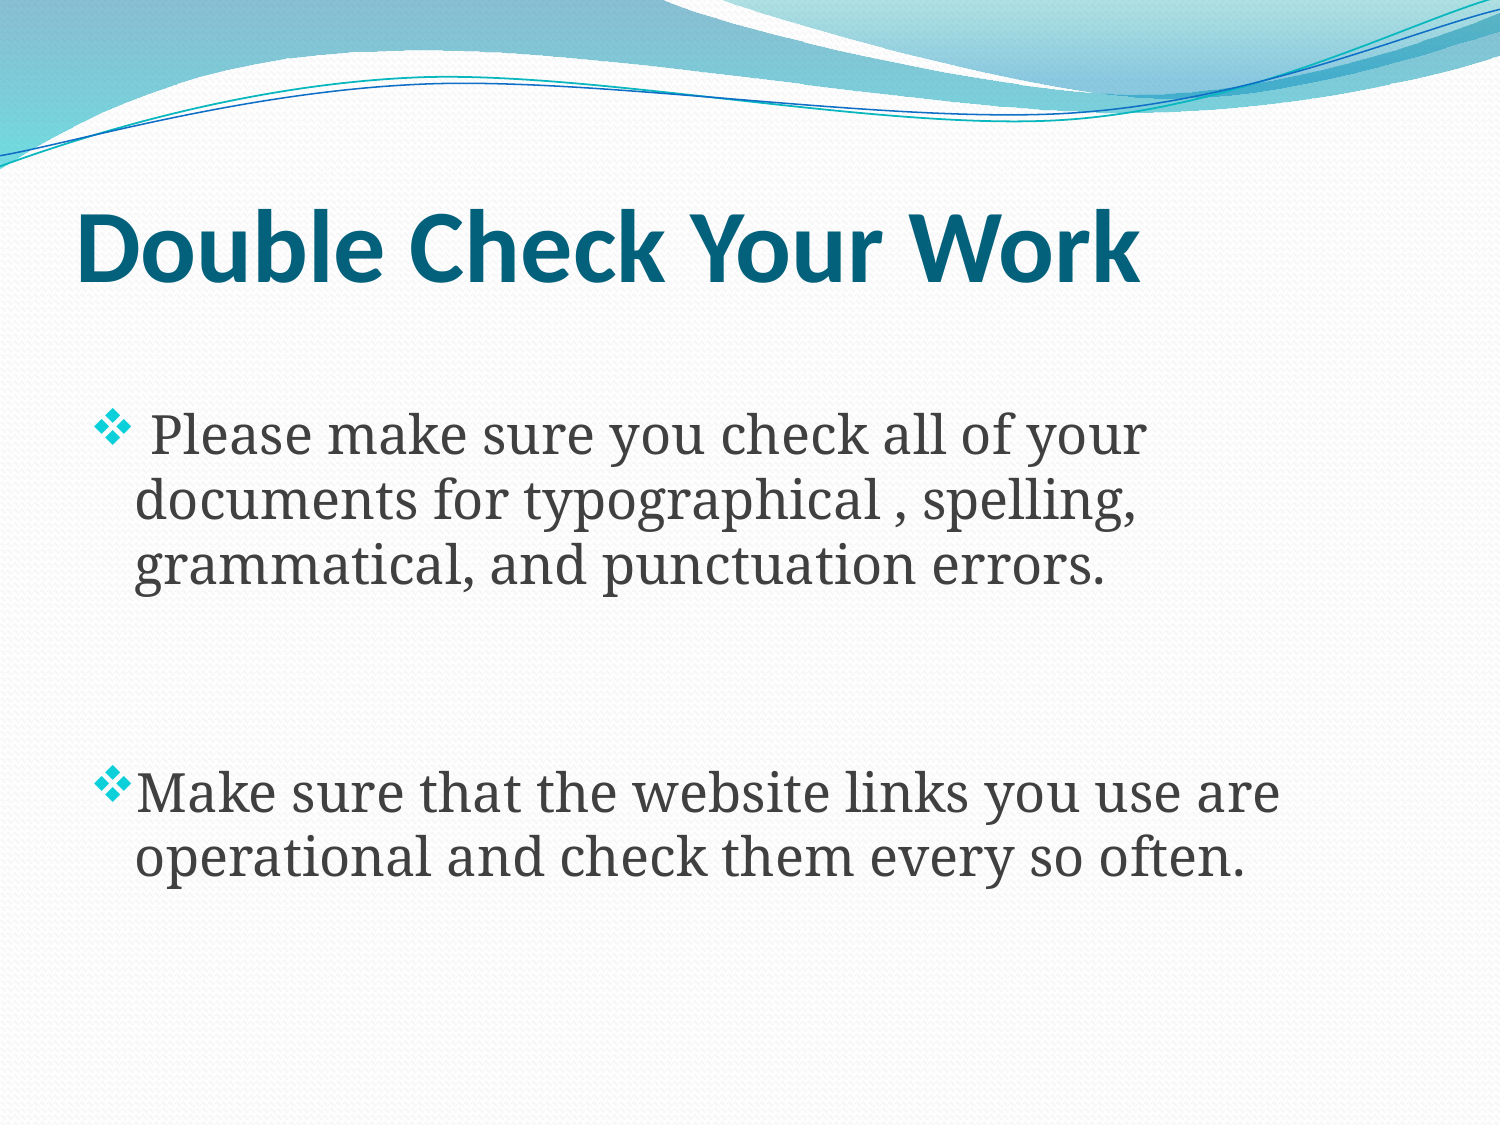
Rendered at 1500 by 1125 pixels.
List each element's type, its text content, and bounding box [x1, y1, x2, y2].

title Double Check Your Work [75, 115, 1425, 303]
list Please make sure you check all of your documents for typographical , spelling, grammatical, and punctuation errors. Make sure that the website links you use are operational and check them every so often. [75, 317, 1425, 1038]
